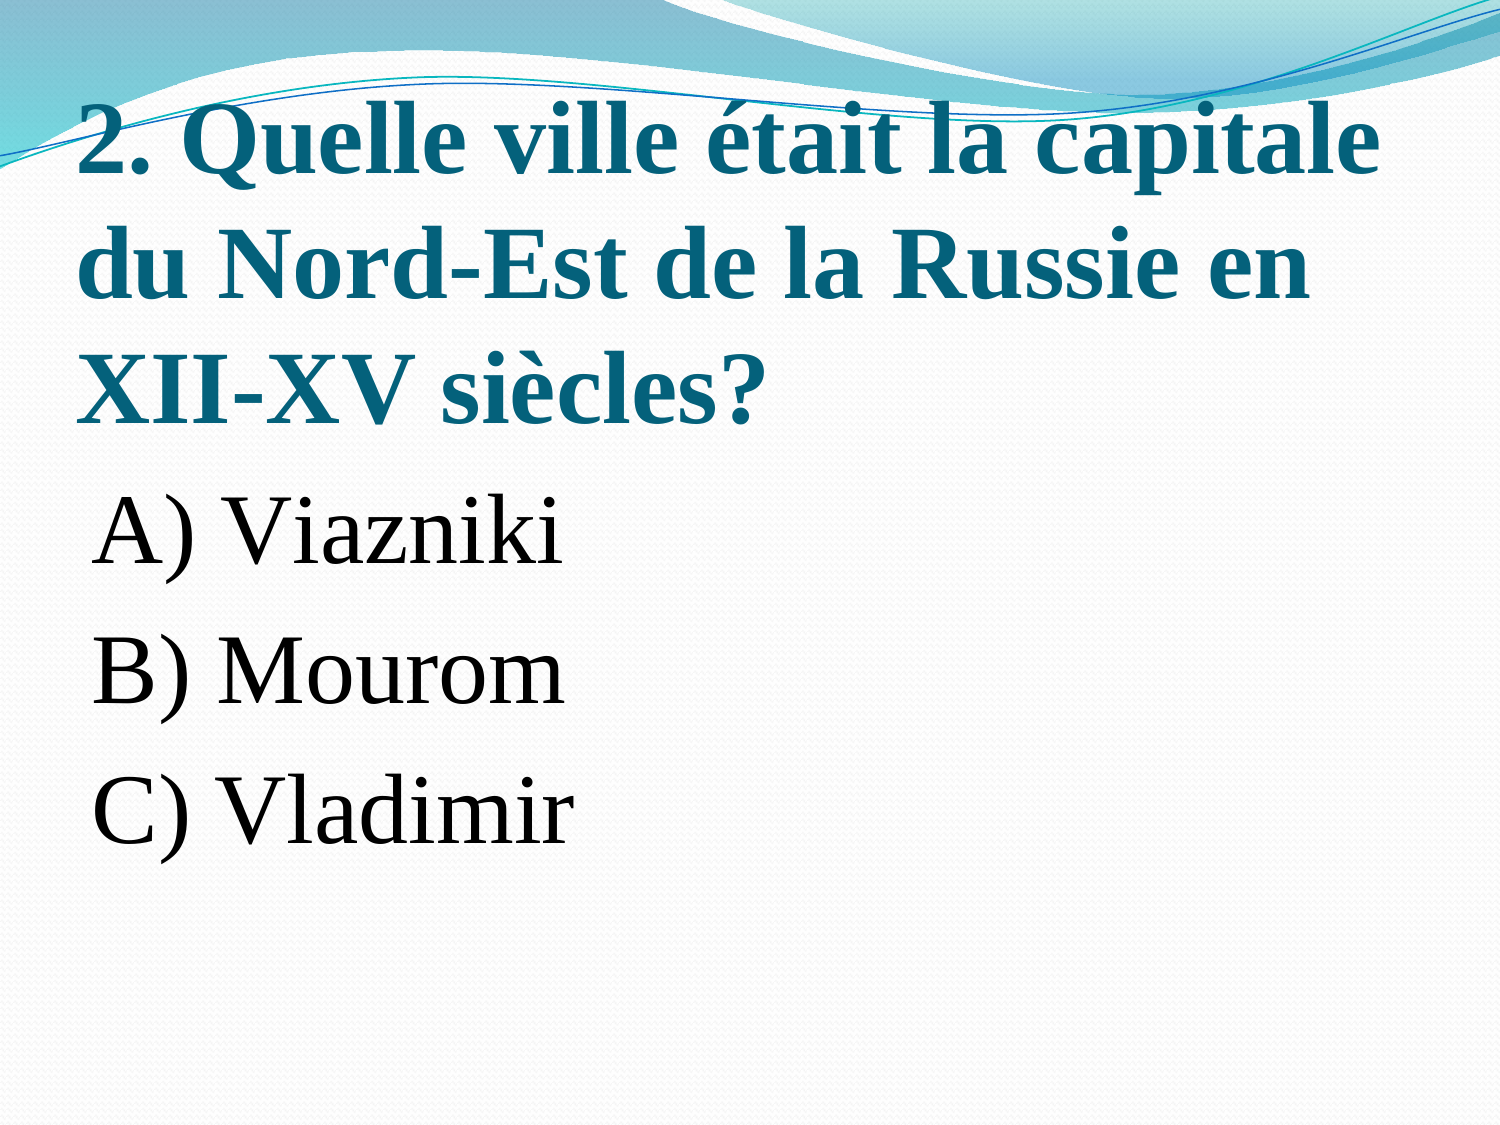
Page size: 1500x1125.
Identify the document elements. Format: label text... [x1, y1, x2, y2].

title 2. Quelle ville était la capitale du Nord-Est de la Russie en XII-XV siècles? [75, 101, 1425, 445]
list A) Viazniki B) Mourom C) Vladimir [76, 456, 1427, 1002]
